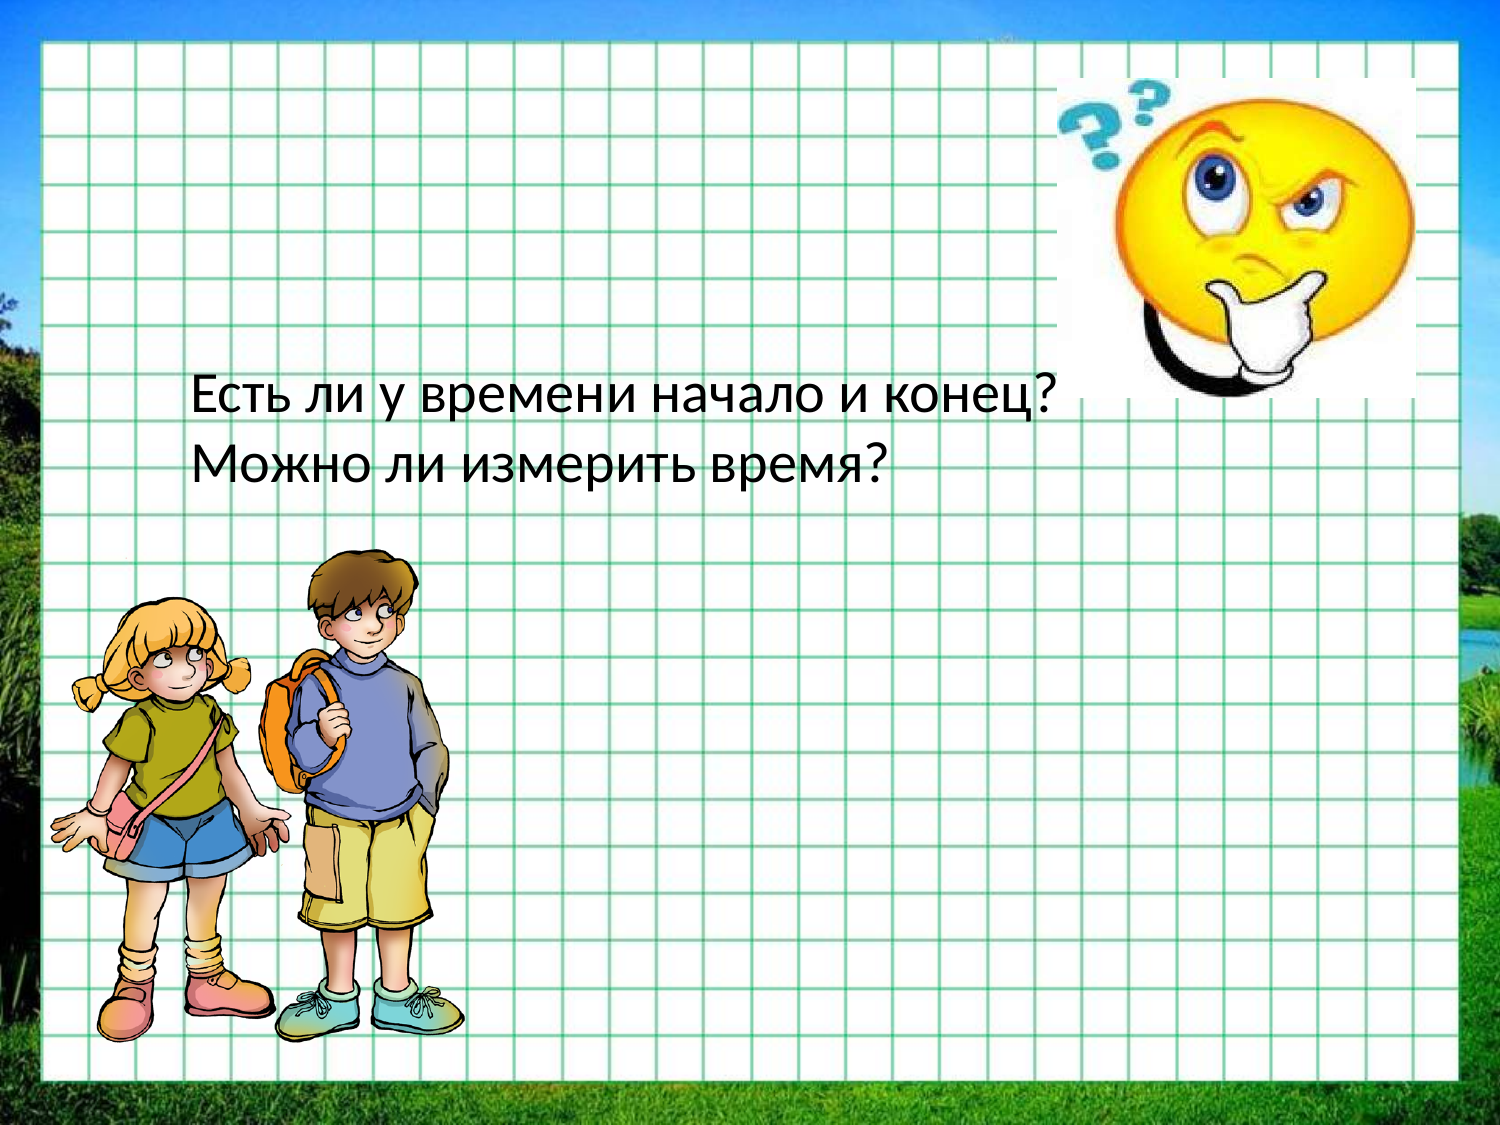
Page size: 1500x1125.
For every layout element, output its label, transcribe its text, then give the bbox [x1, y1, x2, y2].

text_box Есть ли у времени начало и конец? Можно ли измерить время? [175, 346, 1075, 502]
picture [0, 0, 1500, 1125]
